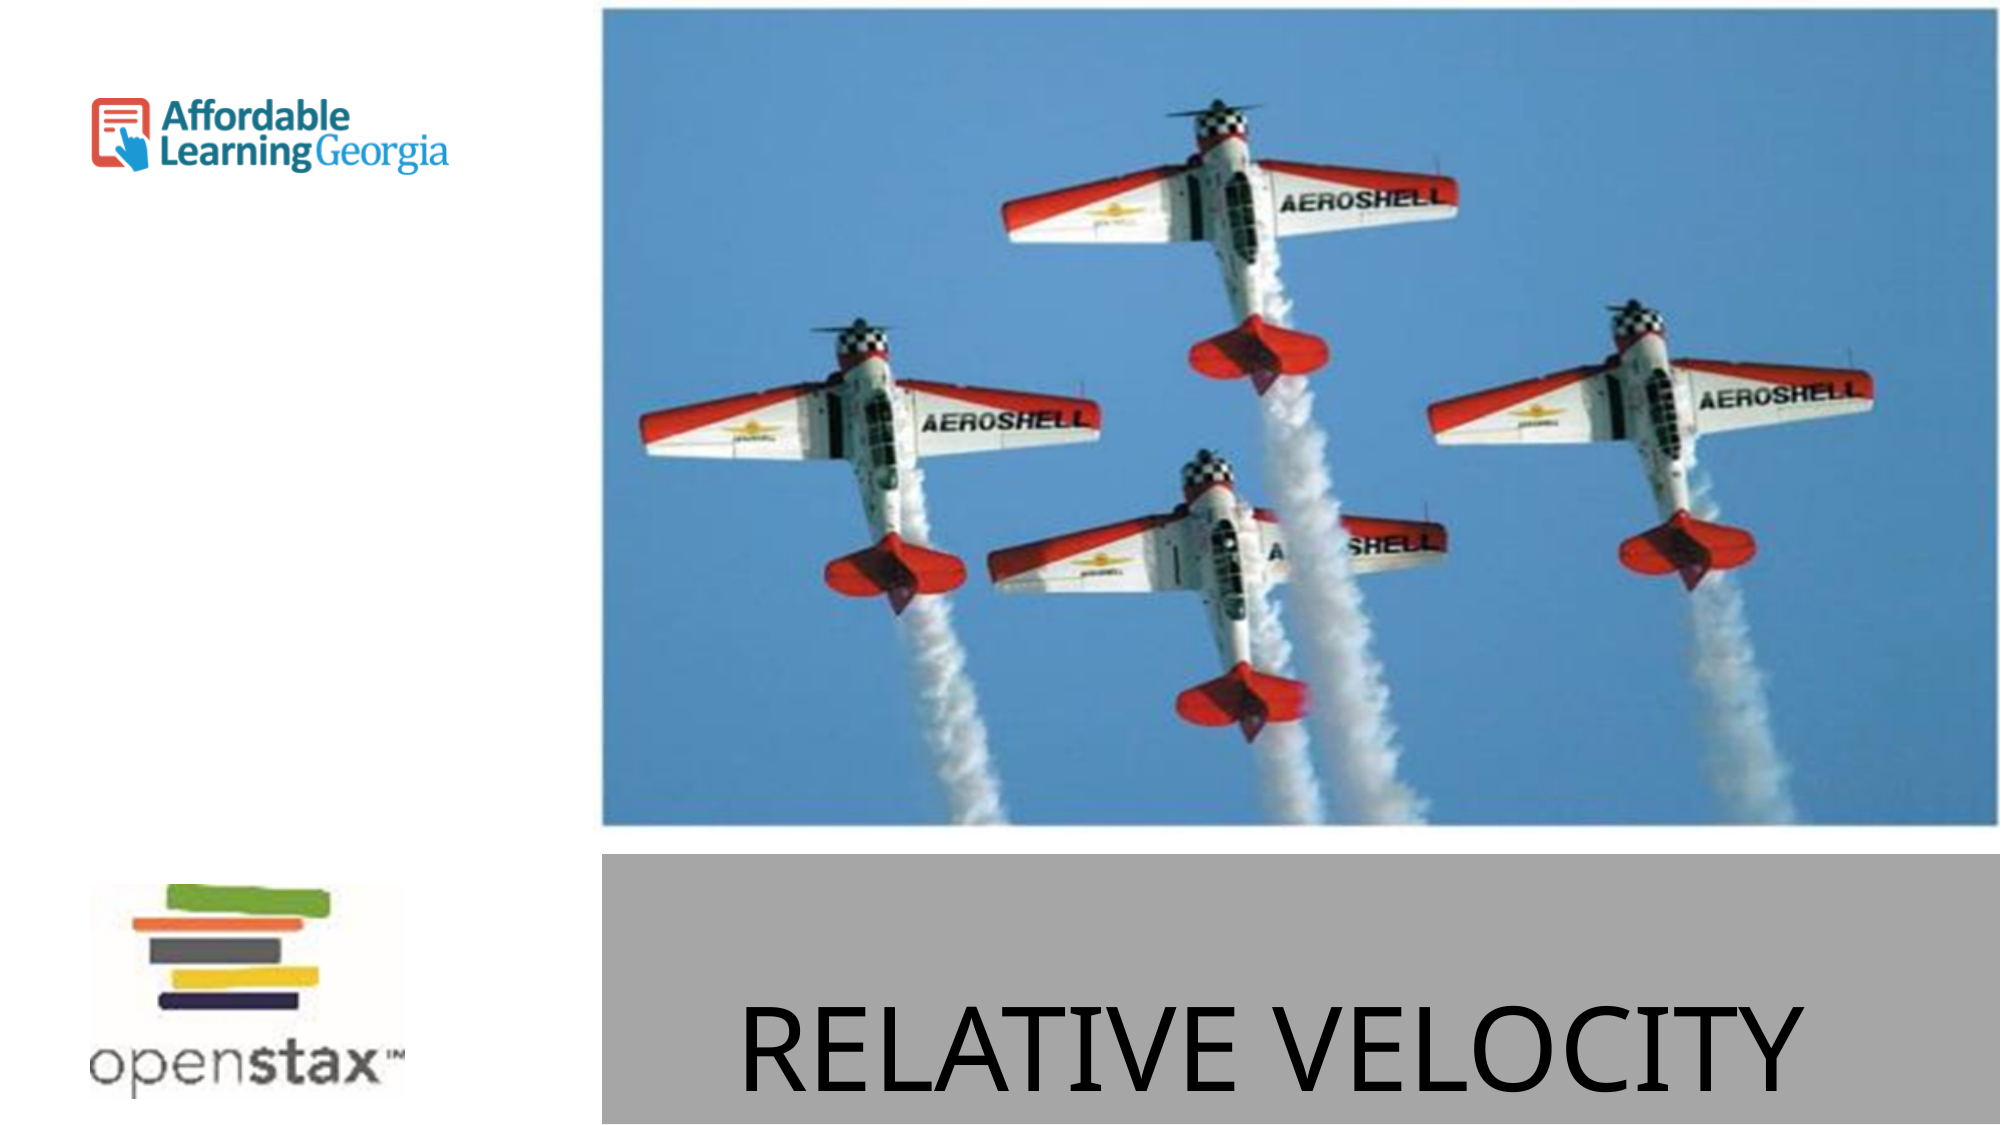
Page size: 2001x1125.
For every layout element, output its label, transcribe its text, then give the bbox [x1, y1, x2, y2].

title RELATIVE VELOCITY [602, 854, 2000, 1125]
picture [90, 98, 453, 176]
picture [90, 884, 405, 1099]
picture [593, 0, 2000, 835]
